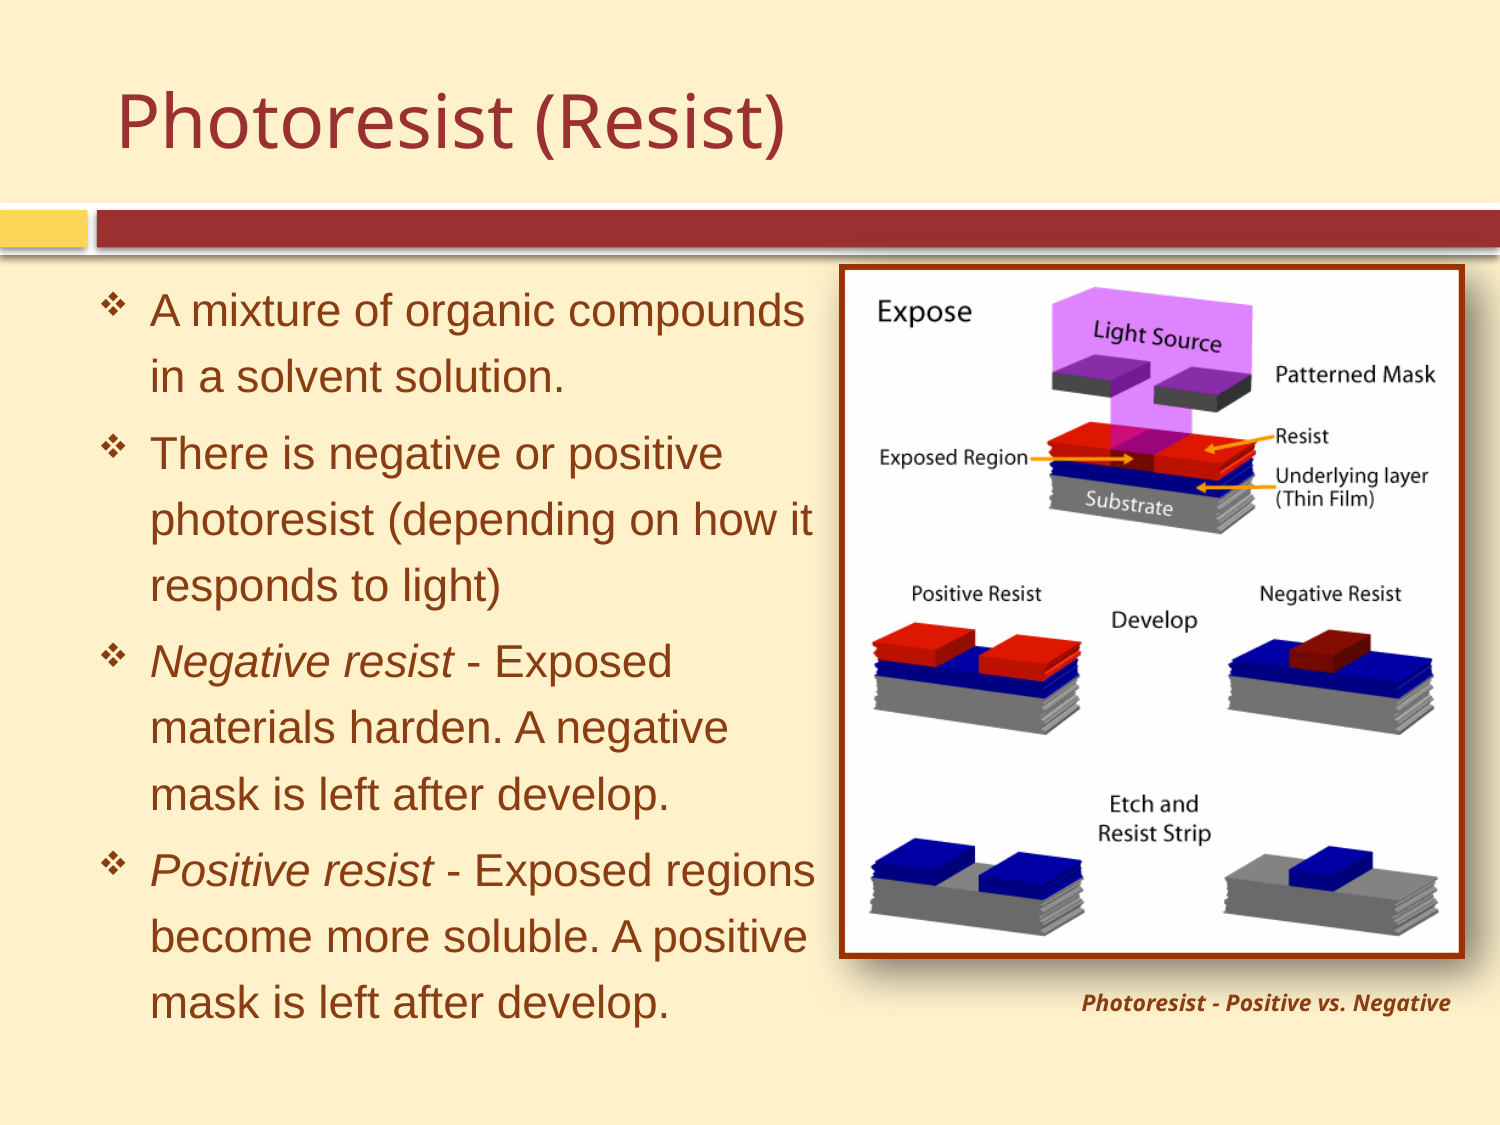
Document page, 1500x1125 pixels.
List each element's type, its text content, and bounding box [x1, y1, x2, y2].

list A mixture of organic compounds in a solvent solution. There is negative or positive photoresist (depending on how it responds to light) Negative resist - Exposed materials harden. A negative mask is left after develop. Positive resist - Exposed regions become more soluble. A positive mask is left after develop. [83, 262, 836, 1064]
picture [838, 264, 1465, 959]
text_box Photoresist - Positive vs. Negative [840, 981, 1467, 1024]
title Photoresist (Resist) [100, 37, 1438, 200]
